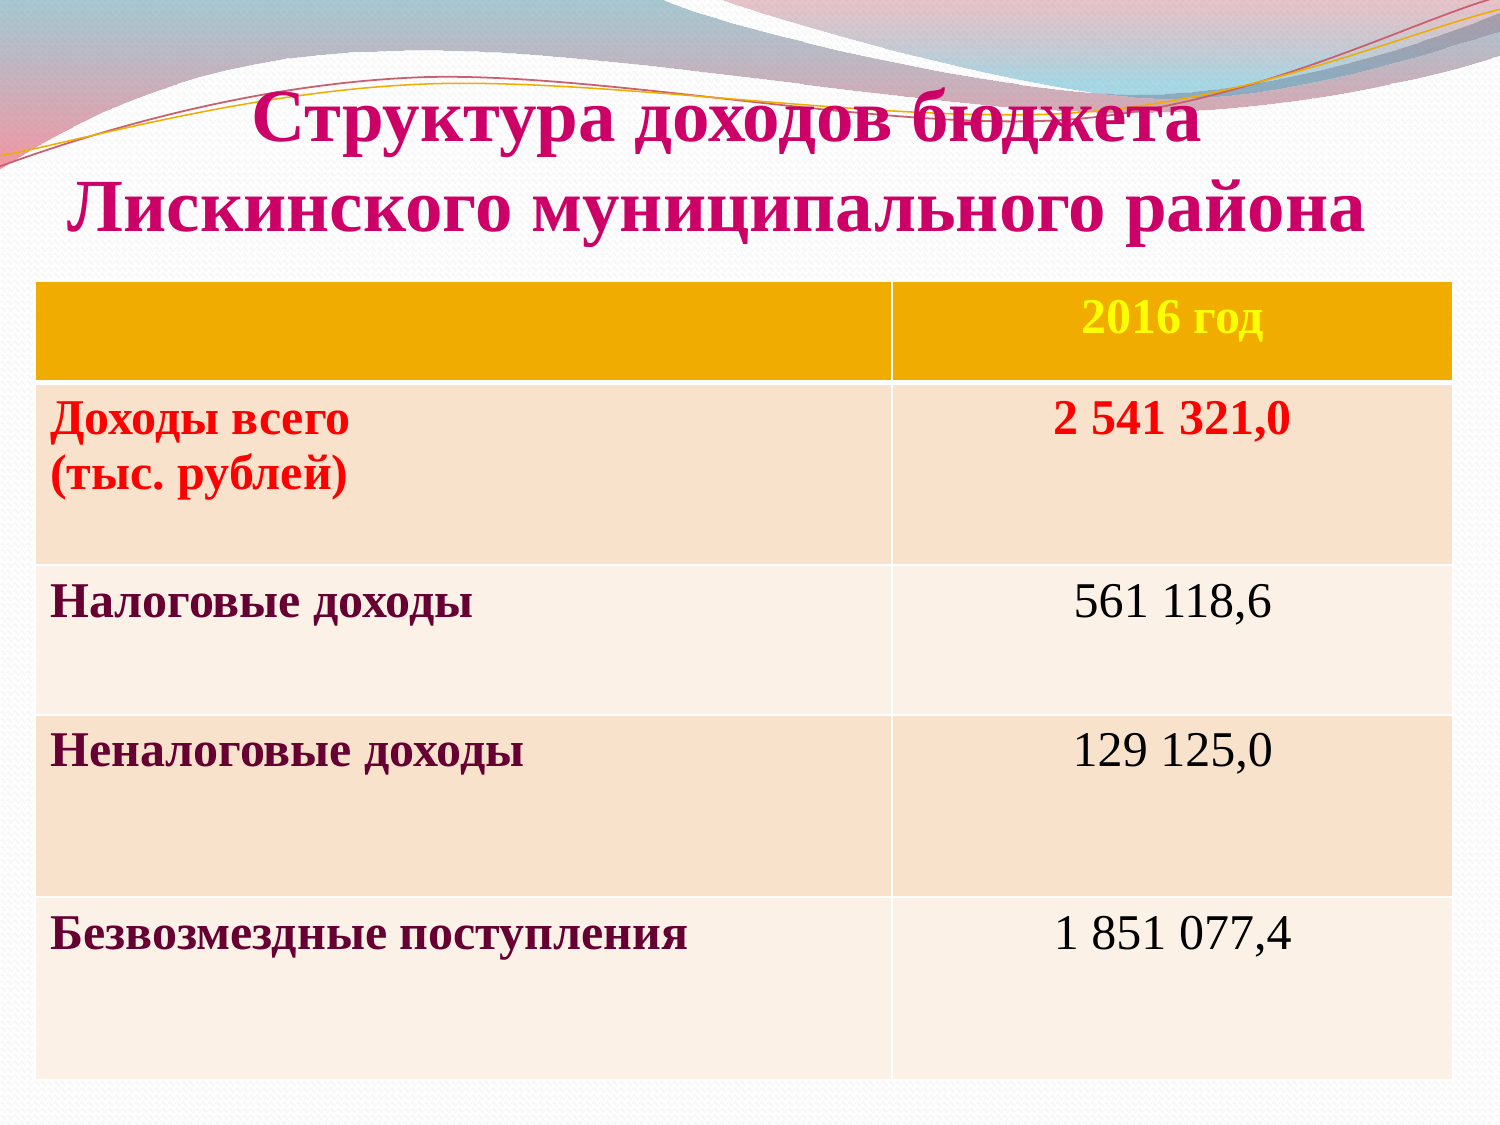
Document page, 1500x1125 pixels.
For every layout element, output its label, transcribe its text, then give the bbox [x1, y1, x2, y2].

title Структура доходов бюджета Лискинского муниципального района [35, 46, 1418, 247]
table_cell 2 541 321,0 [893, 385, 1452, 564]
table_cell 129 125,0 [893, 716, 1452, 896]
table_header 2016 год [893, 282, 1452, 380]
table_cell 561 118,6 [893, 566, 1452, 714]
table_header [36, 282, 891, 380]
table_cell 1 851 077,4 [893, 898, 1452, 1079]
table_cell Неналоговые доходы [36, 716, 891, 896]
table_cell Налоговые доходы [36, 566, 891, 714]
table_cell Доходы всего (тыс. рублей) [36, 385, 891, 564]
table_cell Безвозмездные поступления [36, 898, 891, 1079]
